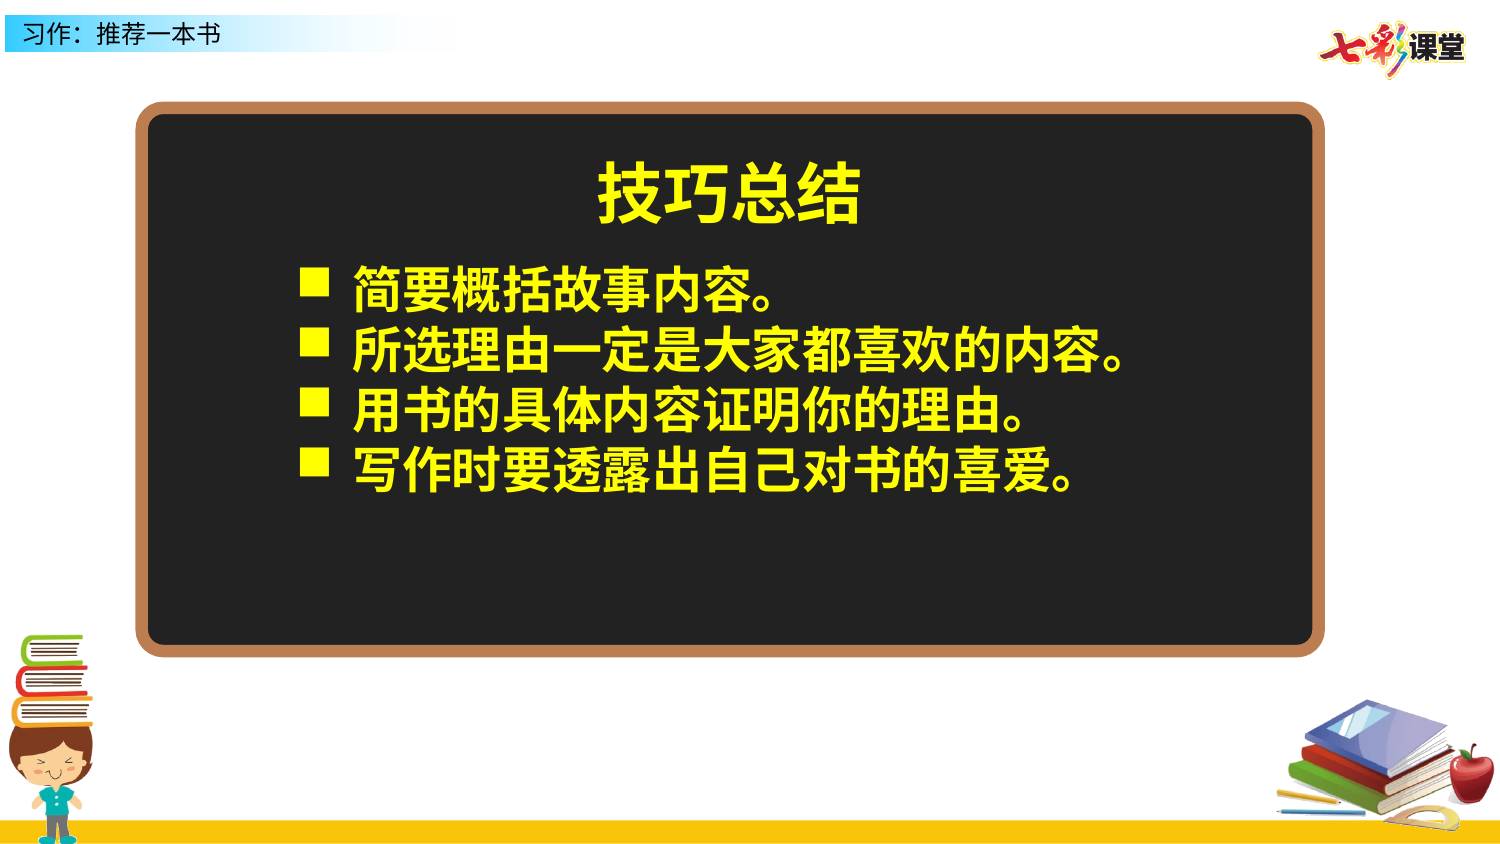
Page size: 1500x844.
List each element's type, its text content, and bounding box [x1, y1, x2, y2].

picture [1316, 20, 1468, 80]
picture [0, 616, 167, 844]
text_box 技巧总结 [377, 144, 1083, 240]
text_box [139, 105, 1321, 654]
text_box 简要概括故事内容。 所选理由一定是大家都喜欢的内容。 用书的具体内容证明你的理由。 写作时要透露出自己对书的喜爱。 [281, 250, 1248, 506]
picture [1227, 662, 1500, 844]
